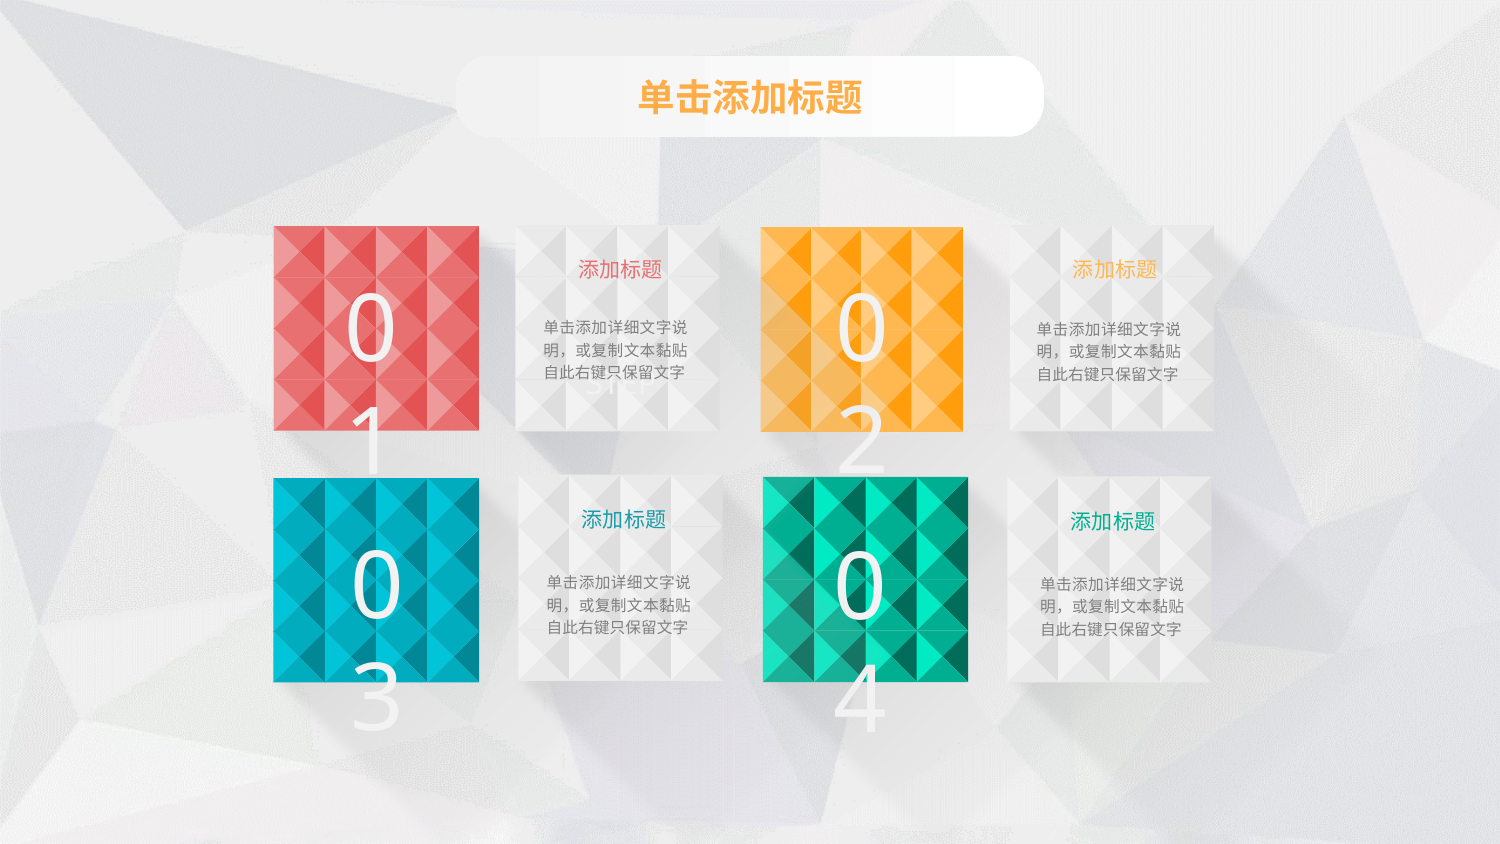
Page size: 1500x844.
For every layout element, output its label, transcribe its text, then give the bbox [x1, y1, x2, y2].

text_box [999, 214, 1353, 553]
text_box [262, 467, 507, 802]
text_box 单击添加标题 [454, 54, 1046, 138]
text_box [860, 466, 996, 802]
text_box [507, 464, 860, 803]
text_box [504, 214, 860, 553]
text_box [860, 216, 999, 466]
picture [0, 0, 1500, 844]
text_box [996, 465, 1350, 802]
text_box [263, 215, 504, 467]
